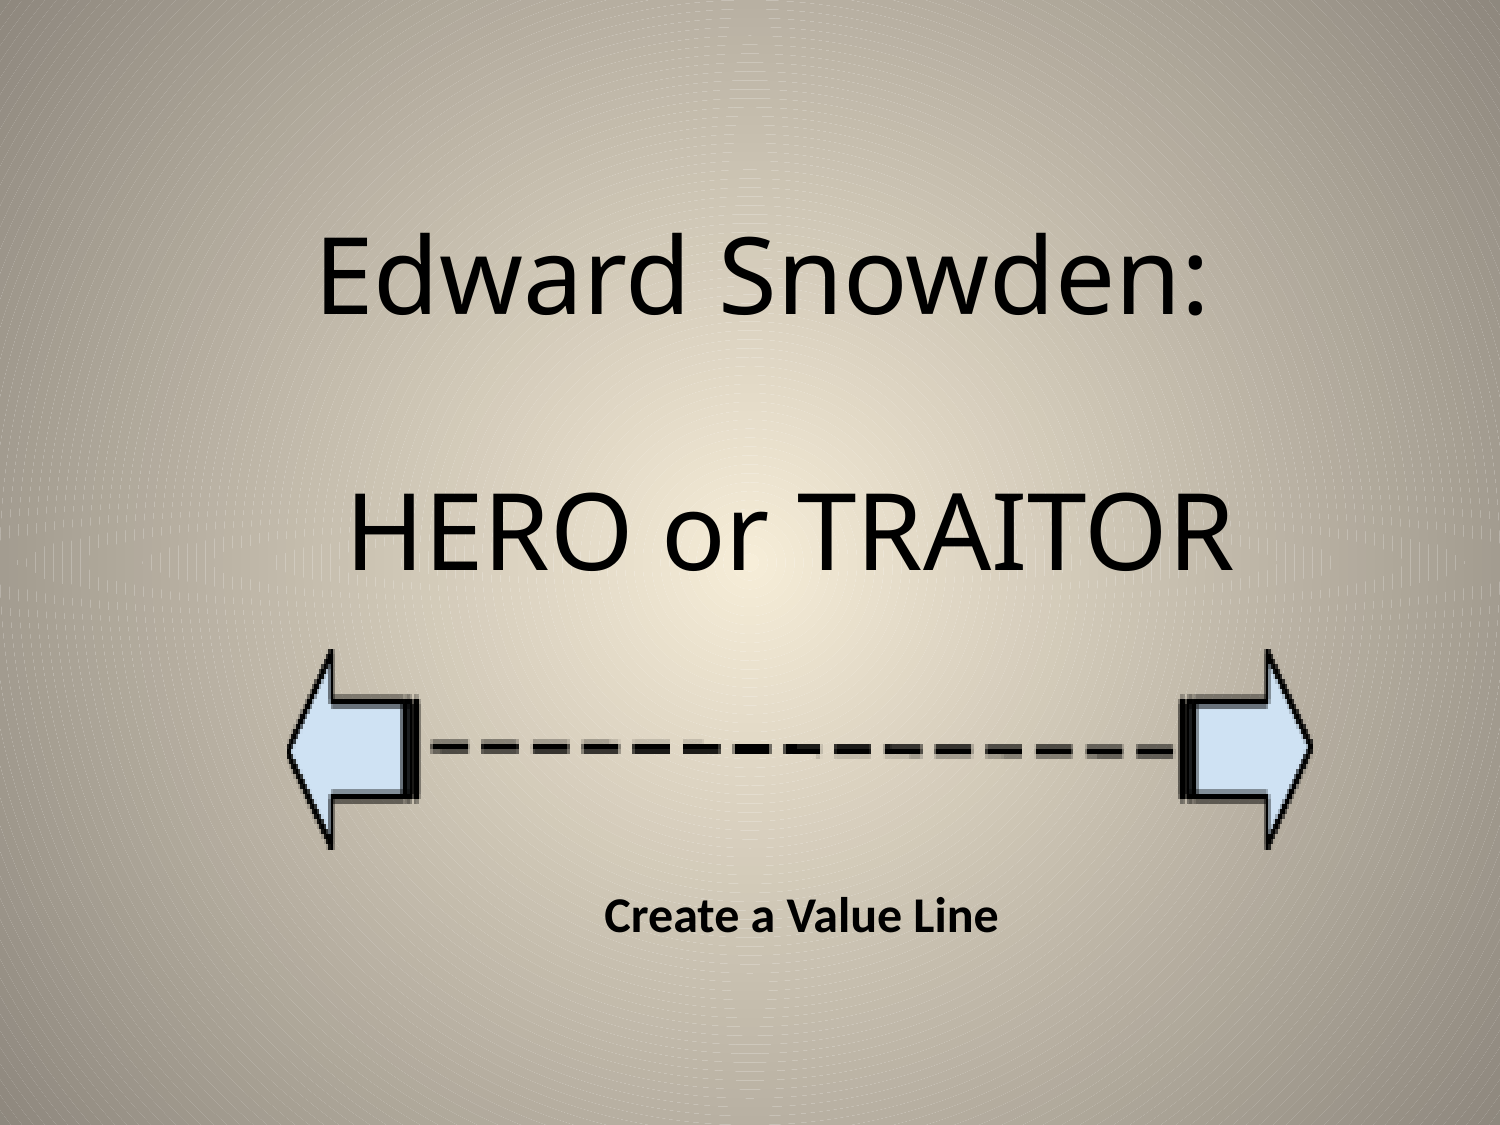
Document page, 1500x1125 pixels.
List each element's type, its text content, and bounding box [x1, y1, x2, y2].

text_box Create a Value Line [589, 874, 1015, 950]
picture [287, 649, 1313, 851]
title Edward Snowden: HERO or TRAITOR [75, 200, 1450, 600]
